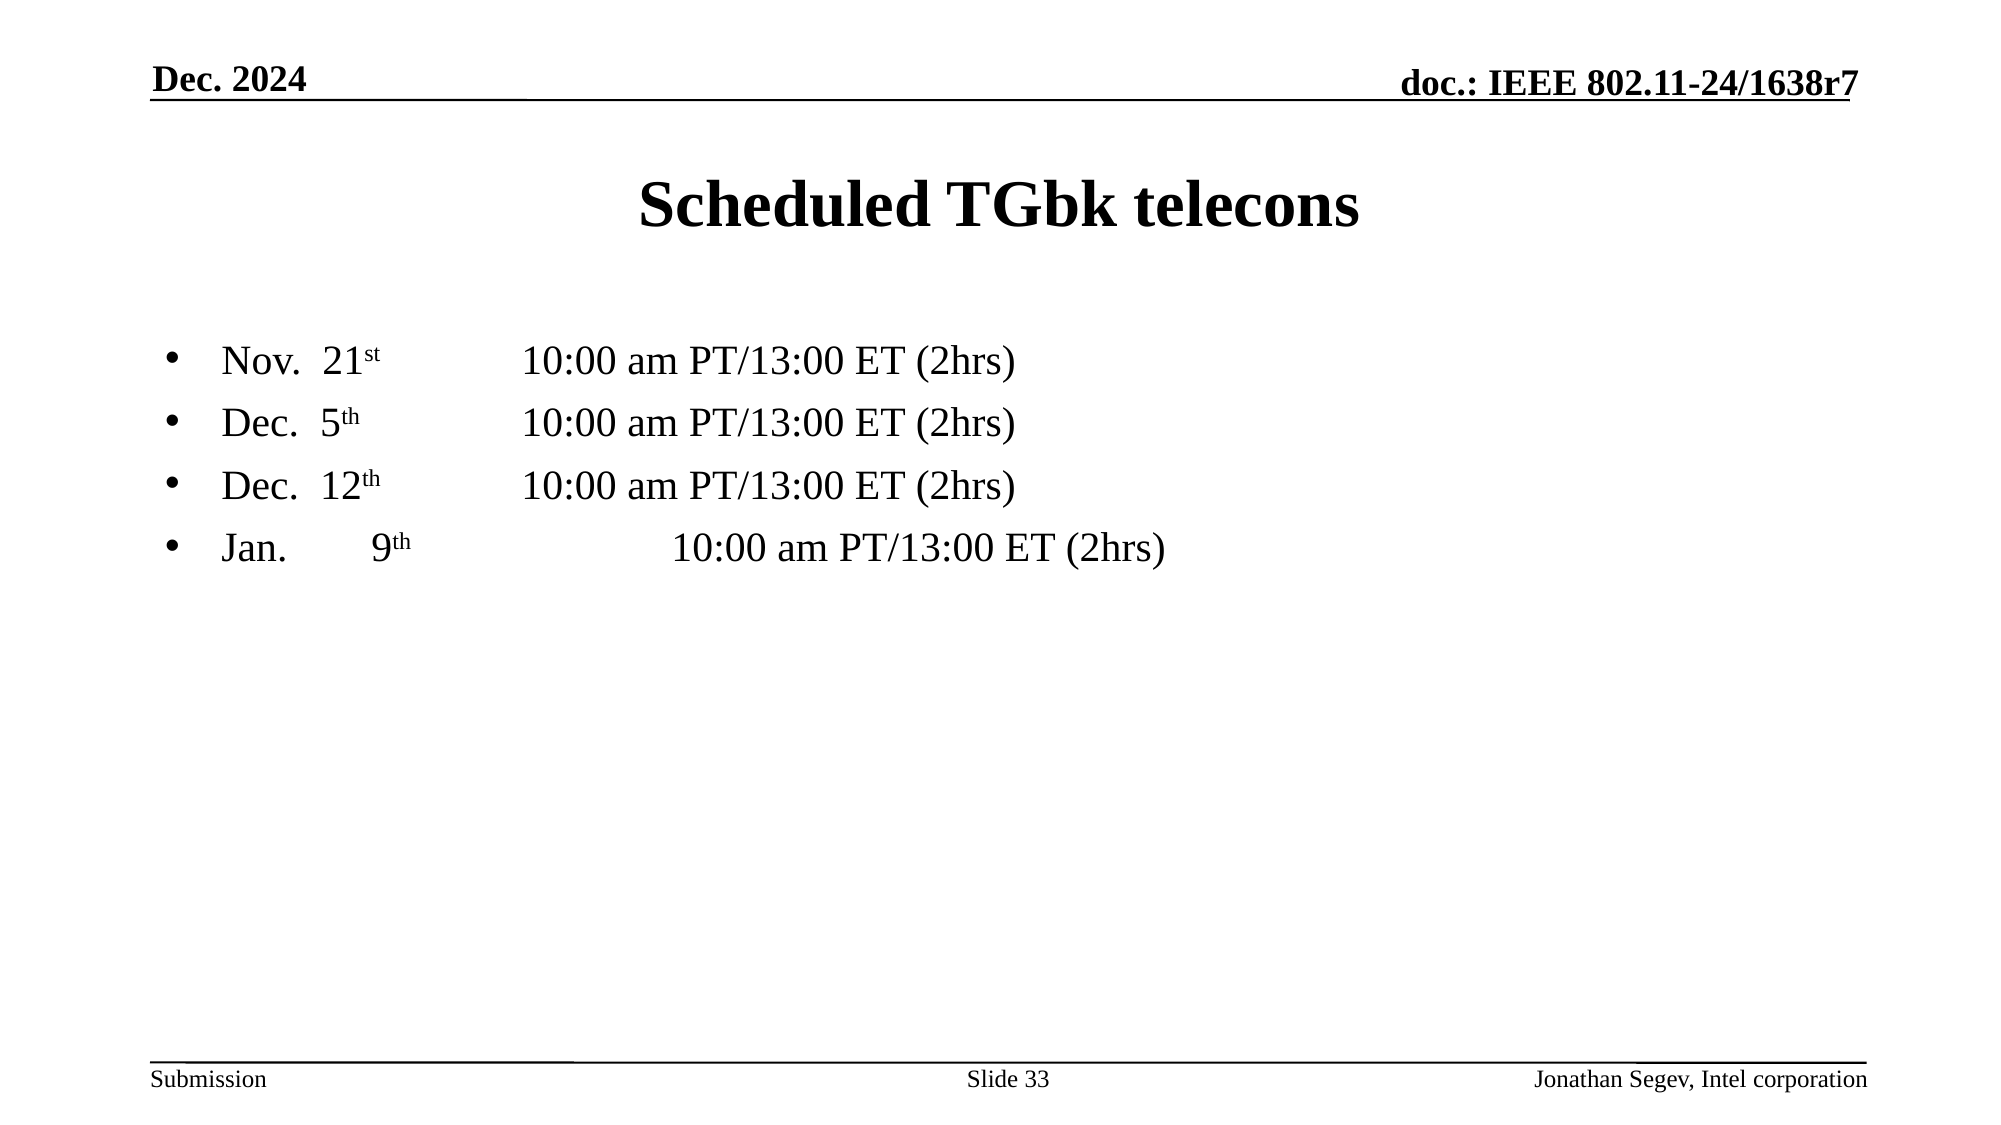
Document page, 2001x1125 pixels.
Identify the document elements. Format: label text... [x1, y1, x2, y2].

slide_number Slide 33 [950, 1061, 1067, 1123]
footer Jonathan Segev, Intel corporation [1171, 1061, 1869, 1093]
title Scheduled TGbk telecons [149, 112, 1850, 288]
list Nov. 21st 10:00 am PT/13:00 ET (2hrs) Dec. 5th 10:00 am PT/13:00 ET (2hrs) Dec. 12th 10:00 am PT/13:00 ET (2hrs) Jan. 9th 10:00 am PT/13:00 ET (2hrs) [149, 324, 1850, 1000]
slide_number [152, 54, 563, 100]
